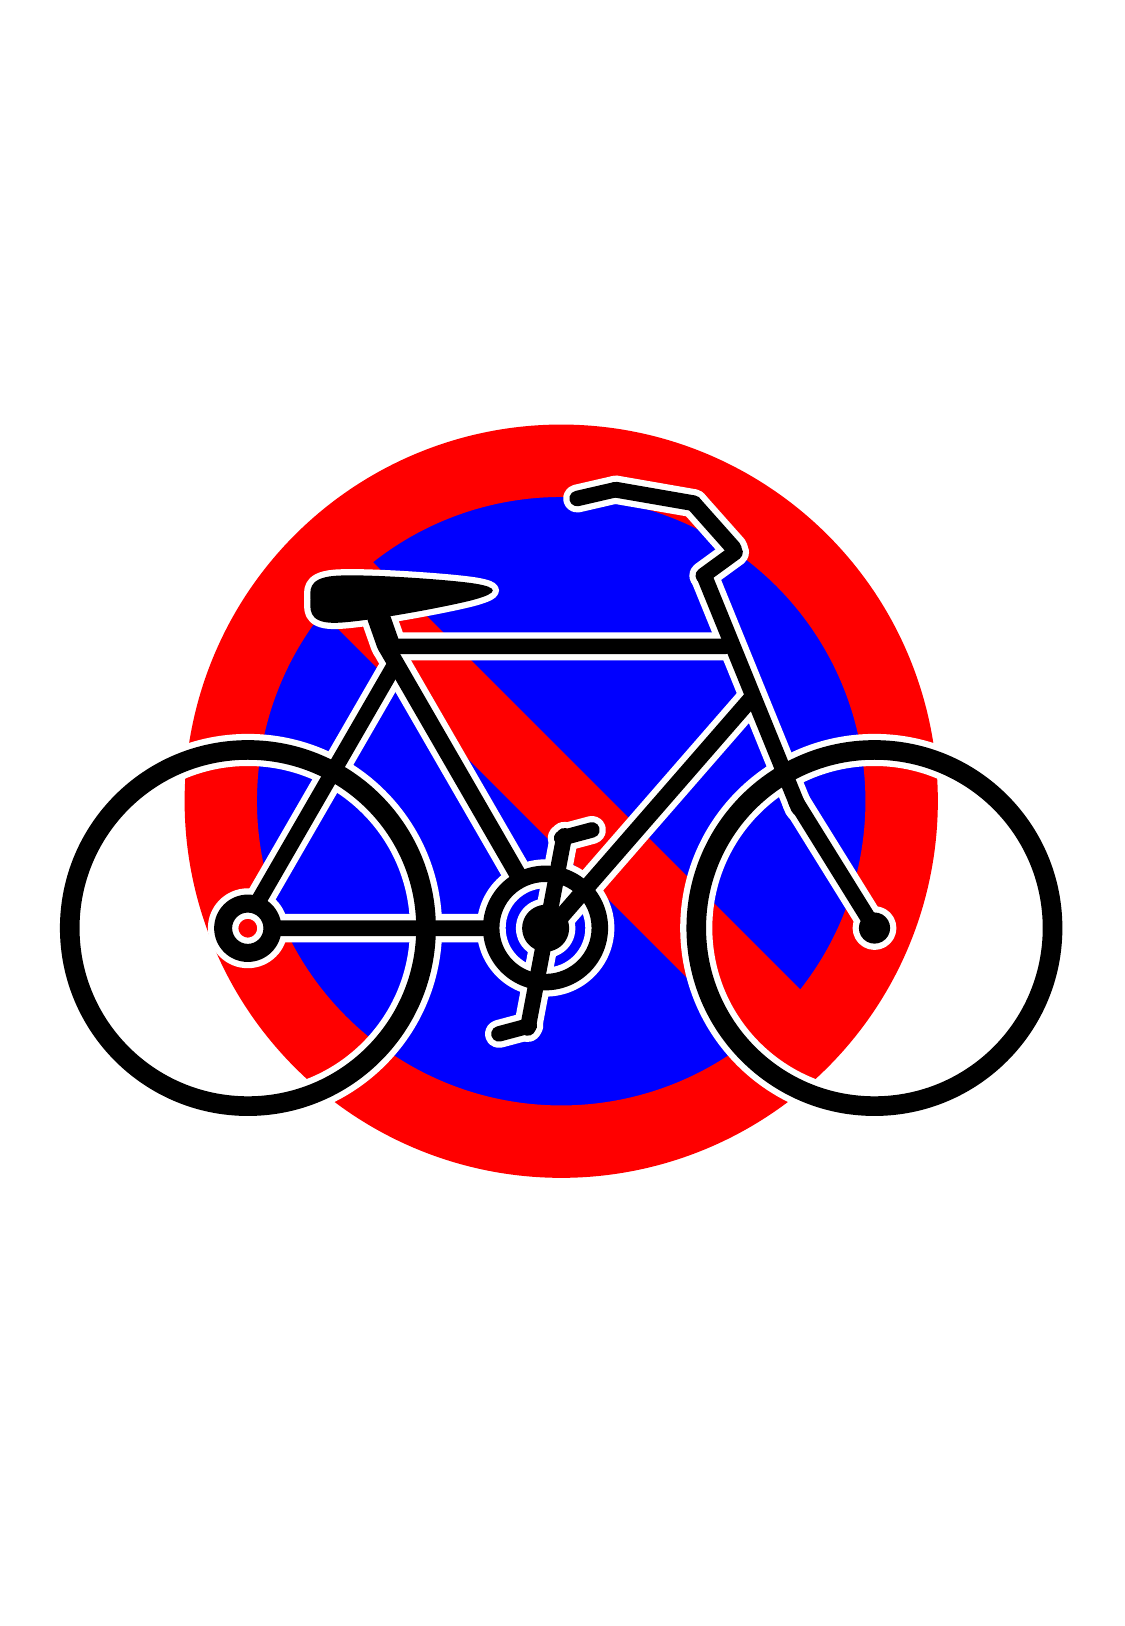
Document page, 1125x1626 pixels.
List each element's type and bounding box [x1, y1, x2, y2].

text_box [59, 424, 1063, 1179]
